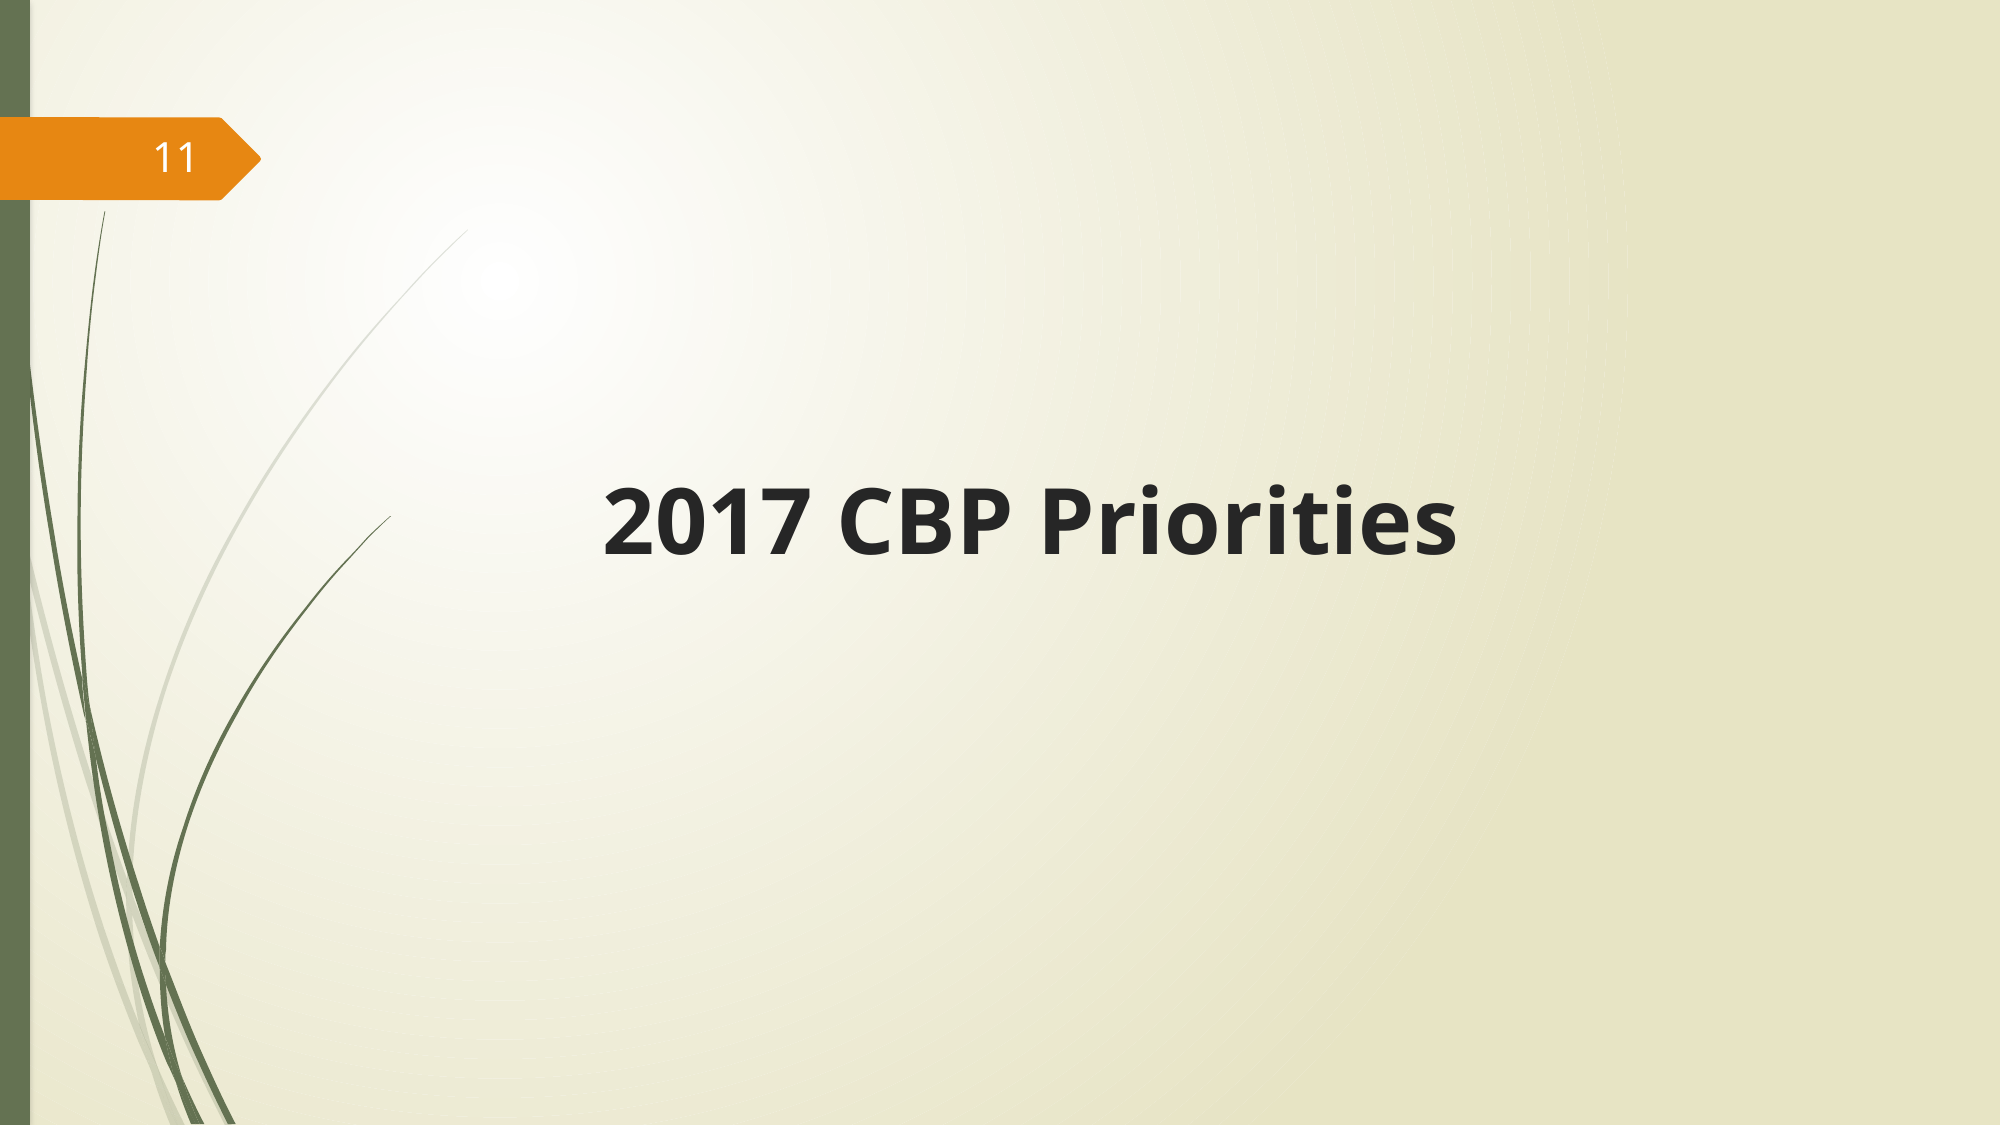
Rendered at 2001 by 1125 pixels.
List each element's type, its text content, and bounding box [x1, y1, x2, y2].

slide_number 11 [87, 129, 216, 190]
title 2017 CBP Priorities [587, 455, 2000, 666]
